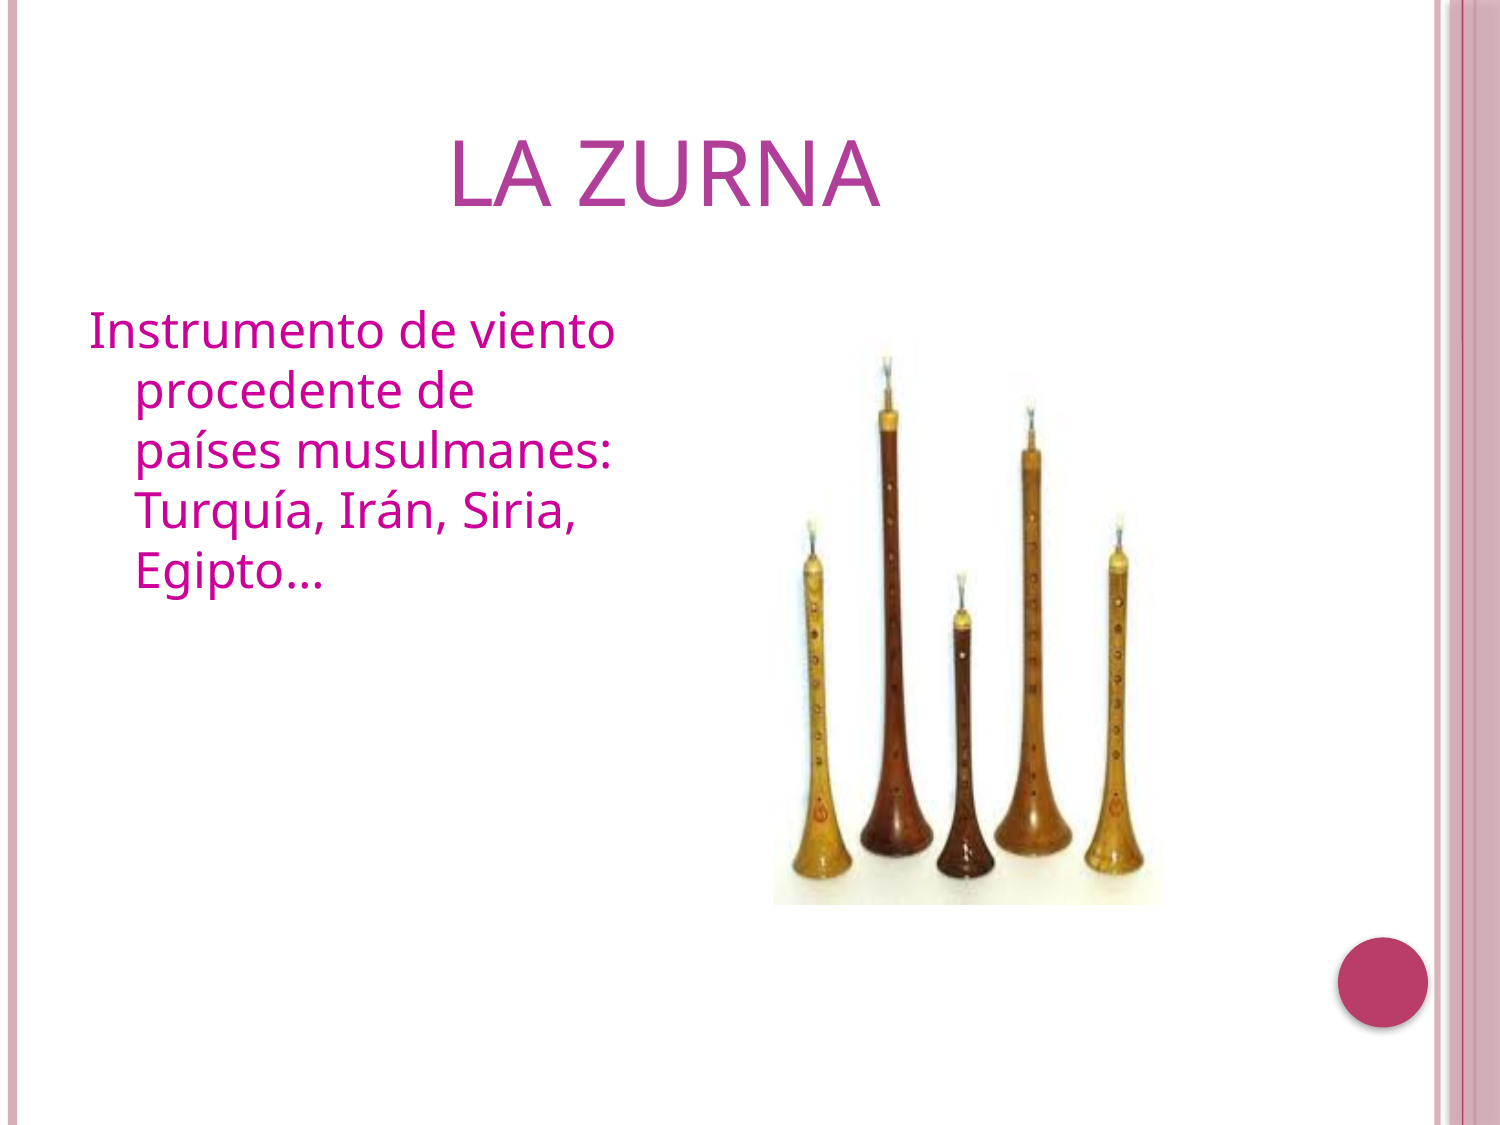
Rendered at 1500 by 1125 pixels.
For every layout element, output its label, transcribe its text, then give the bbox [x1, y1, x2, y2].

list Instrumento de viento procedente de países musulmanes: Turquía, Irán, Siria, Egipto… [75, 290, 644, 1062]
picture [773, 337, 1164, 906]
title La zurna [75, 45, 1300, 233]
